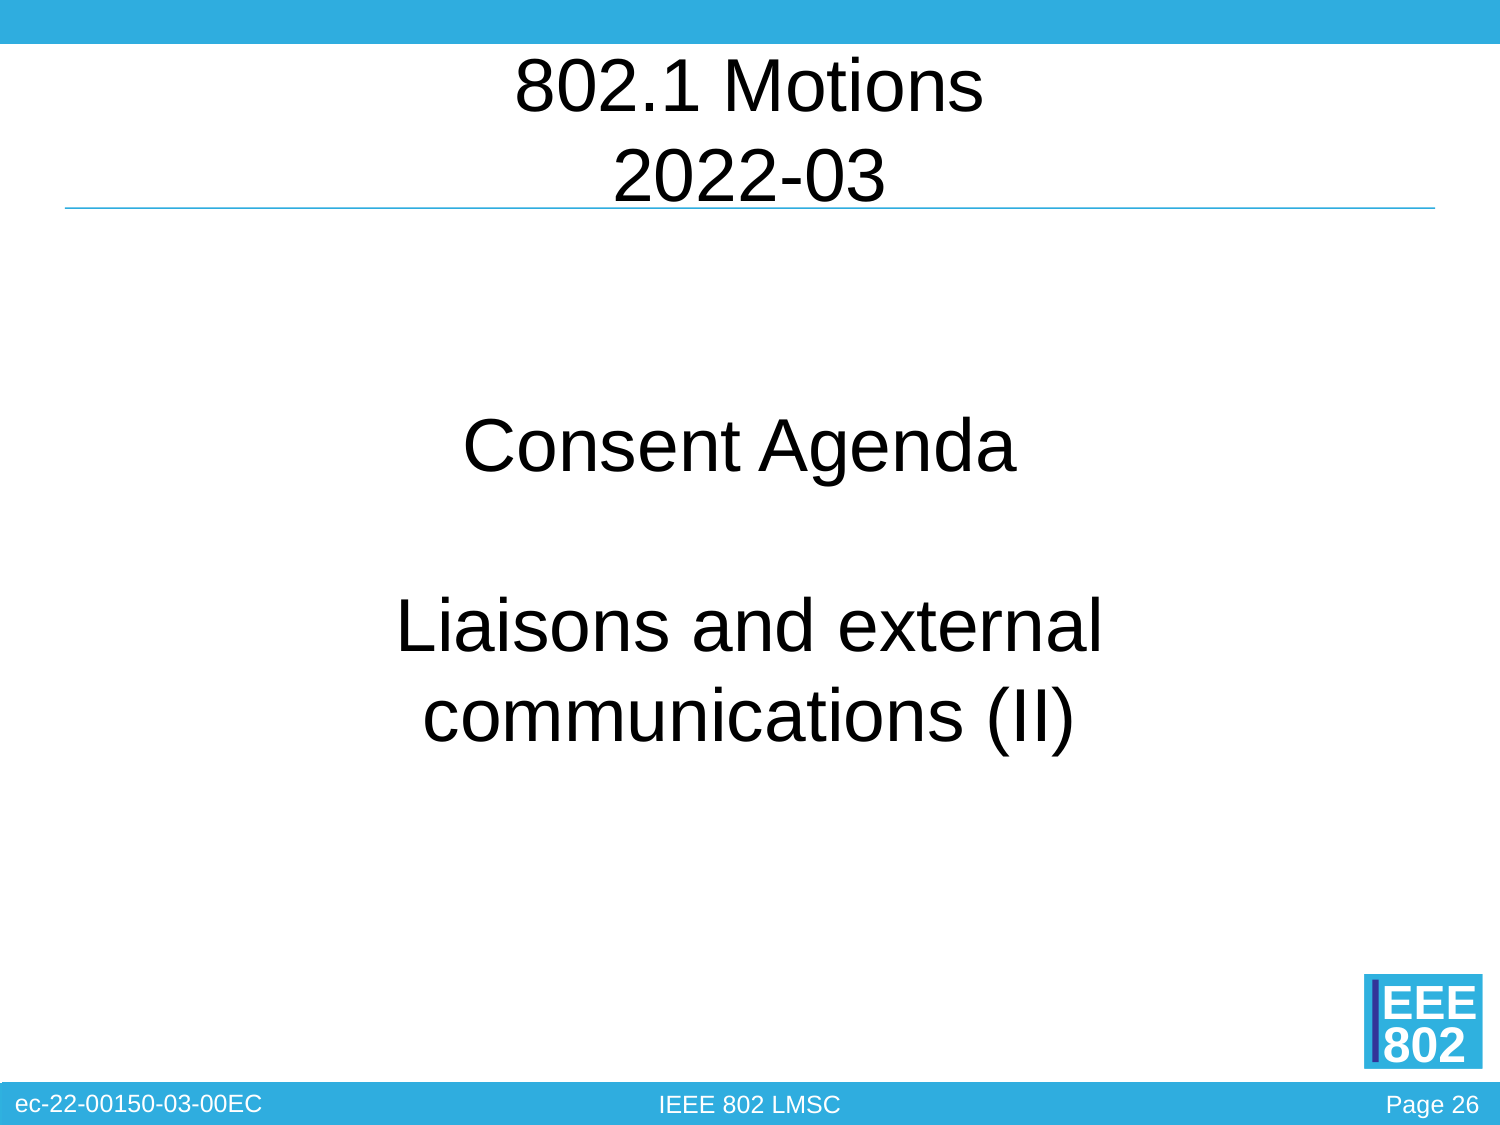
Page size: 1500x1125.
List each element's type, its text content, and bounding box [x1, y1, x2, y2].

title 802.1 Motions 2022-03 Consent Agenda Liaisons and external communications (II) [112, 321, 1388, 563]
